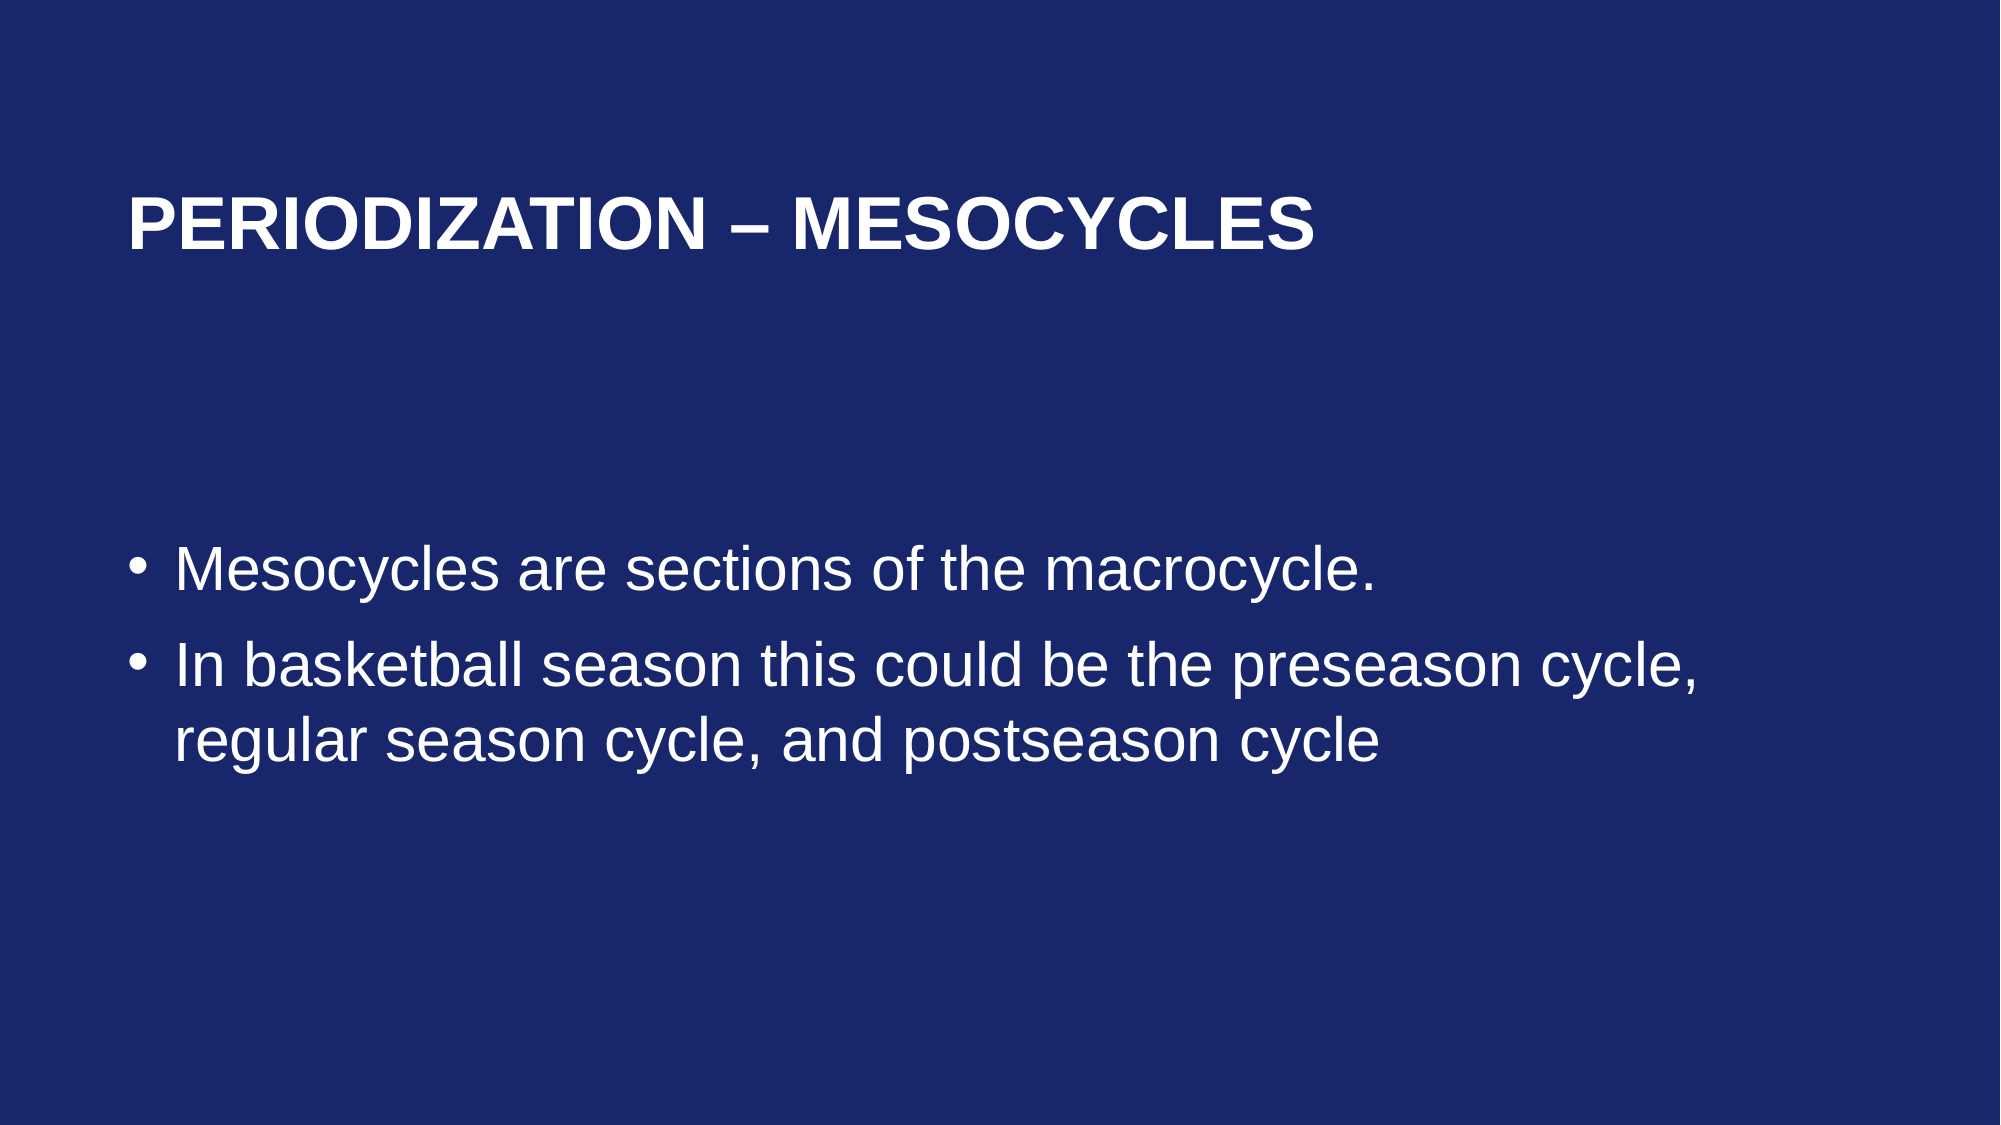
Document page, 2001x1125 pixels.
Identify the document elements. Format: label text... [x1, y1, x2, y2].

title Periodization – Mesocycles [112, 99, 1775, 339]
list Mesocycles are sections of the macrocycle. In basketball season this could be the preseason cycle, regular season cycle, and postseason cycle [112, 351, 1775, 950]
